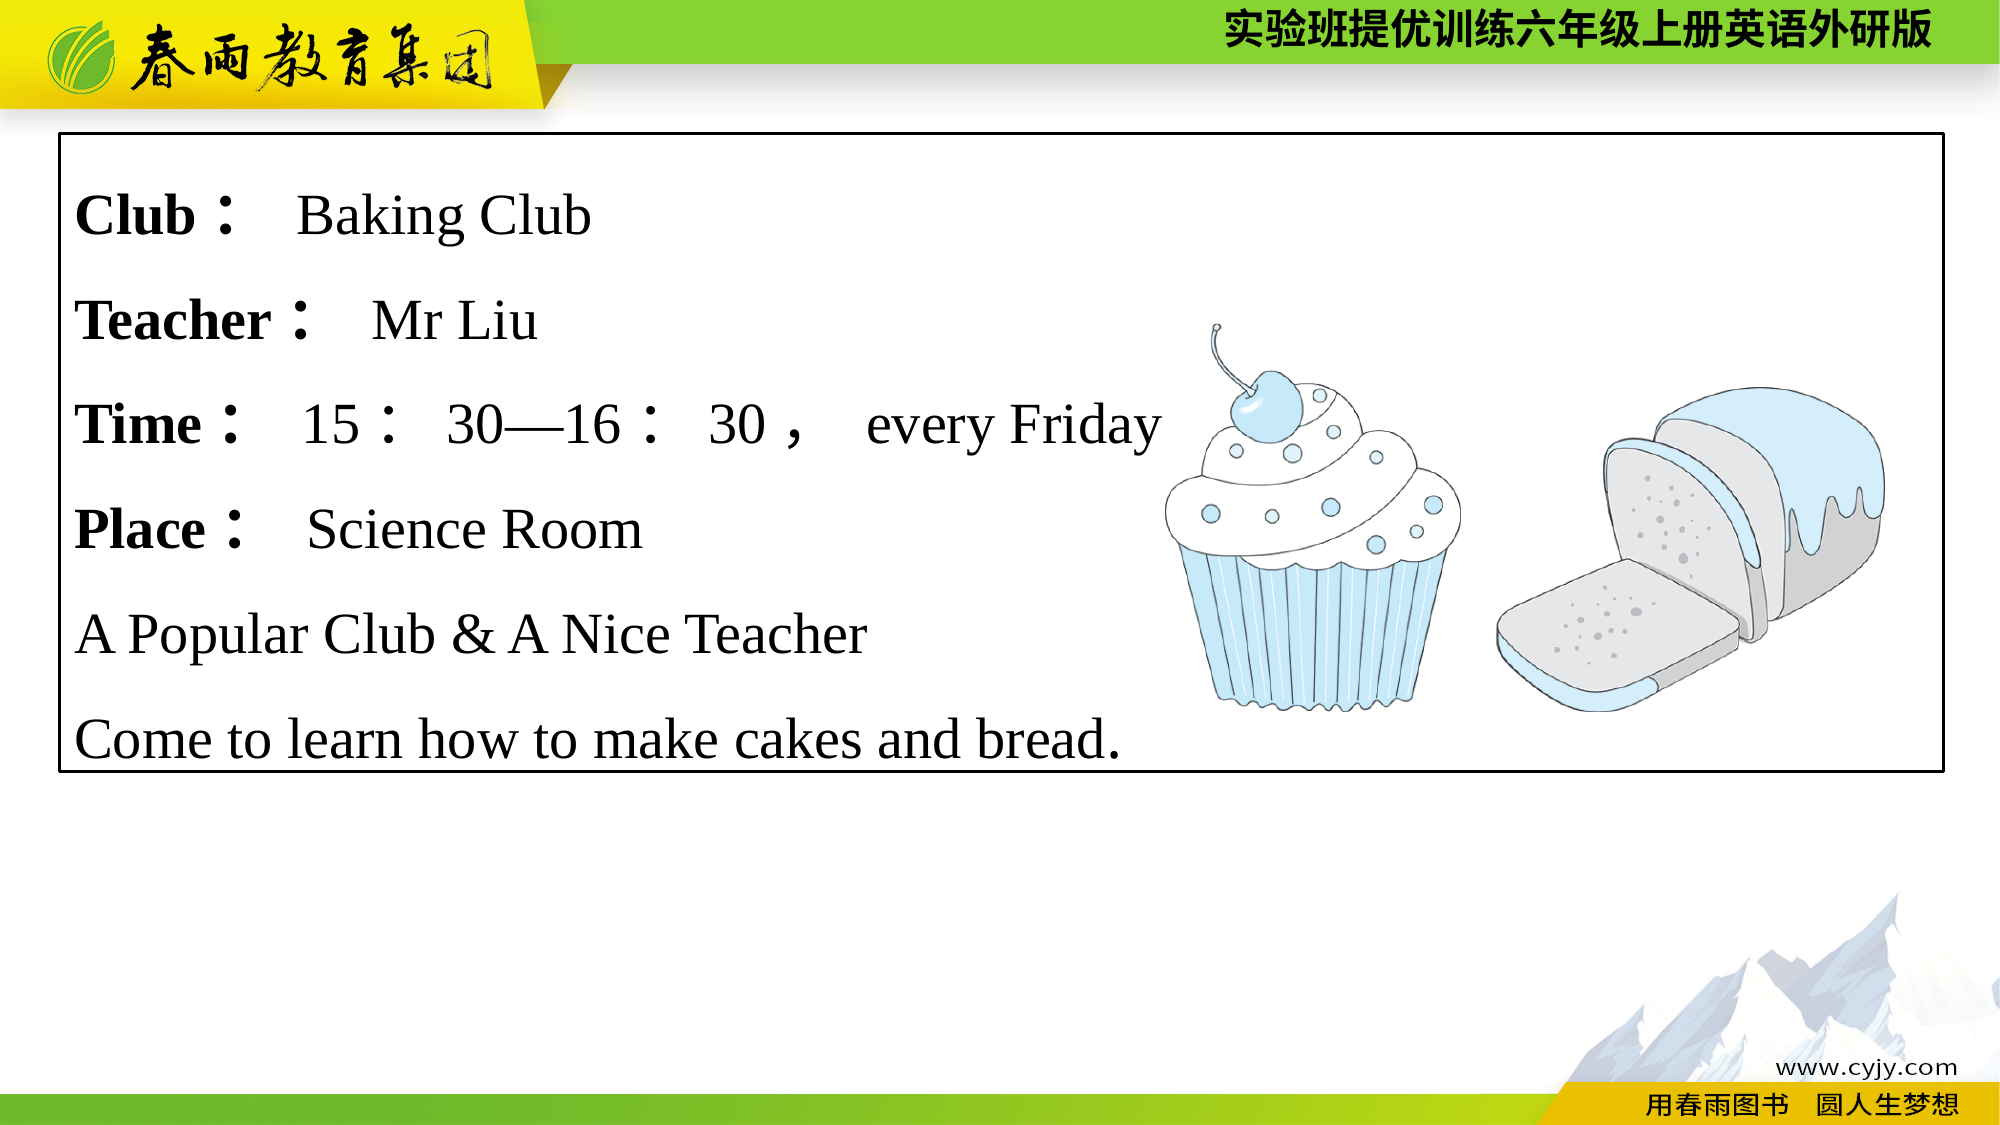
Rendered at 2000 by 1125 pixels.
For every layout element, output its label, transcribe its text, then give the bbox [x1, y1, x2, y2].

picture [0, 0, 2000, 1125]
list Club： Baking Club Teacher： Mr Liu Time： 15：30—16：30， every Friday Place： Science Room A Popular Club & A Nice Teacher Come to learn how to make cakes and bread. [59, 133, 1944, 772]
